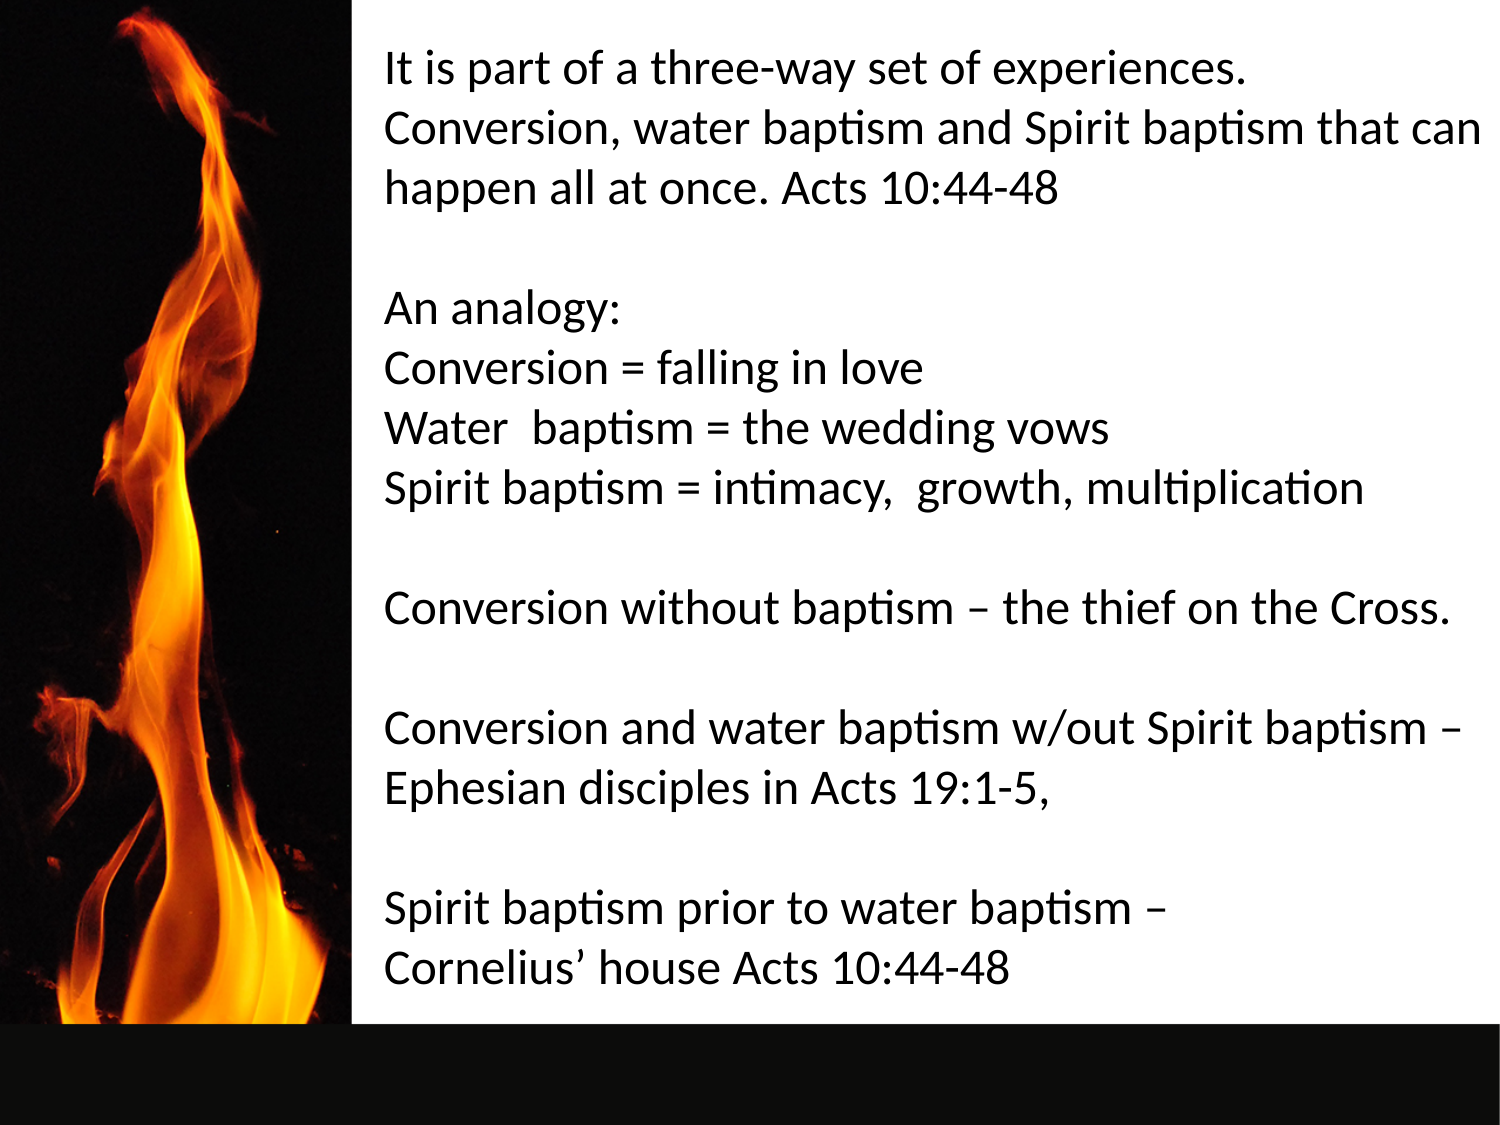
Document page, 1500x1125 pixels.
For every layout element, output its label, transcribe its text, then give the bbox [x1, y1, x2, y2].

text_box It is part of a three-way set of experiences. Conversion, water baptism and Spirit baptism that can happen all at once. Acts 10:44-48 An analogy: Conversion = falling in love Water baptism = the wedding vows Spirit baptism = intimacy, growth, multiplication Conversion without baptism – the thief on the Cross. Conversion and water baptism w/out Spirit baptism – Ephesian disciples in Acts 19:1-5, Spirit baptism prior to water baptism – Cornelius’ house Acts 10:44-48 [369, 26, 1500, 1092]
picture [0, 0, 1500, 1125]
